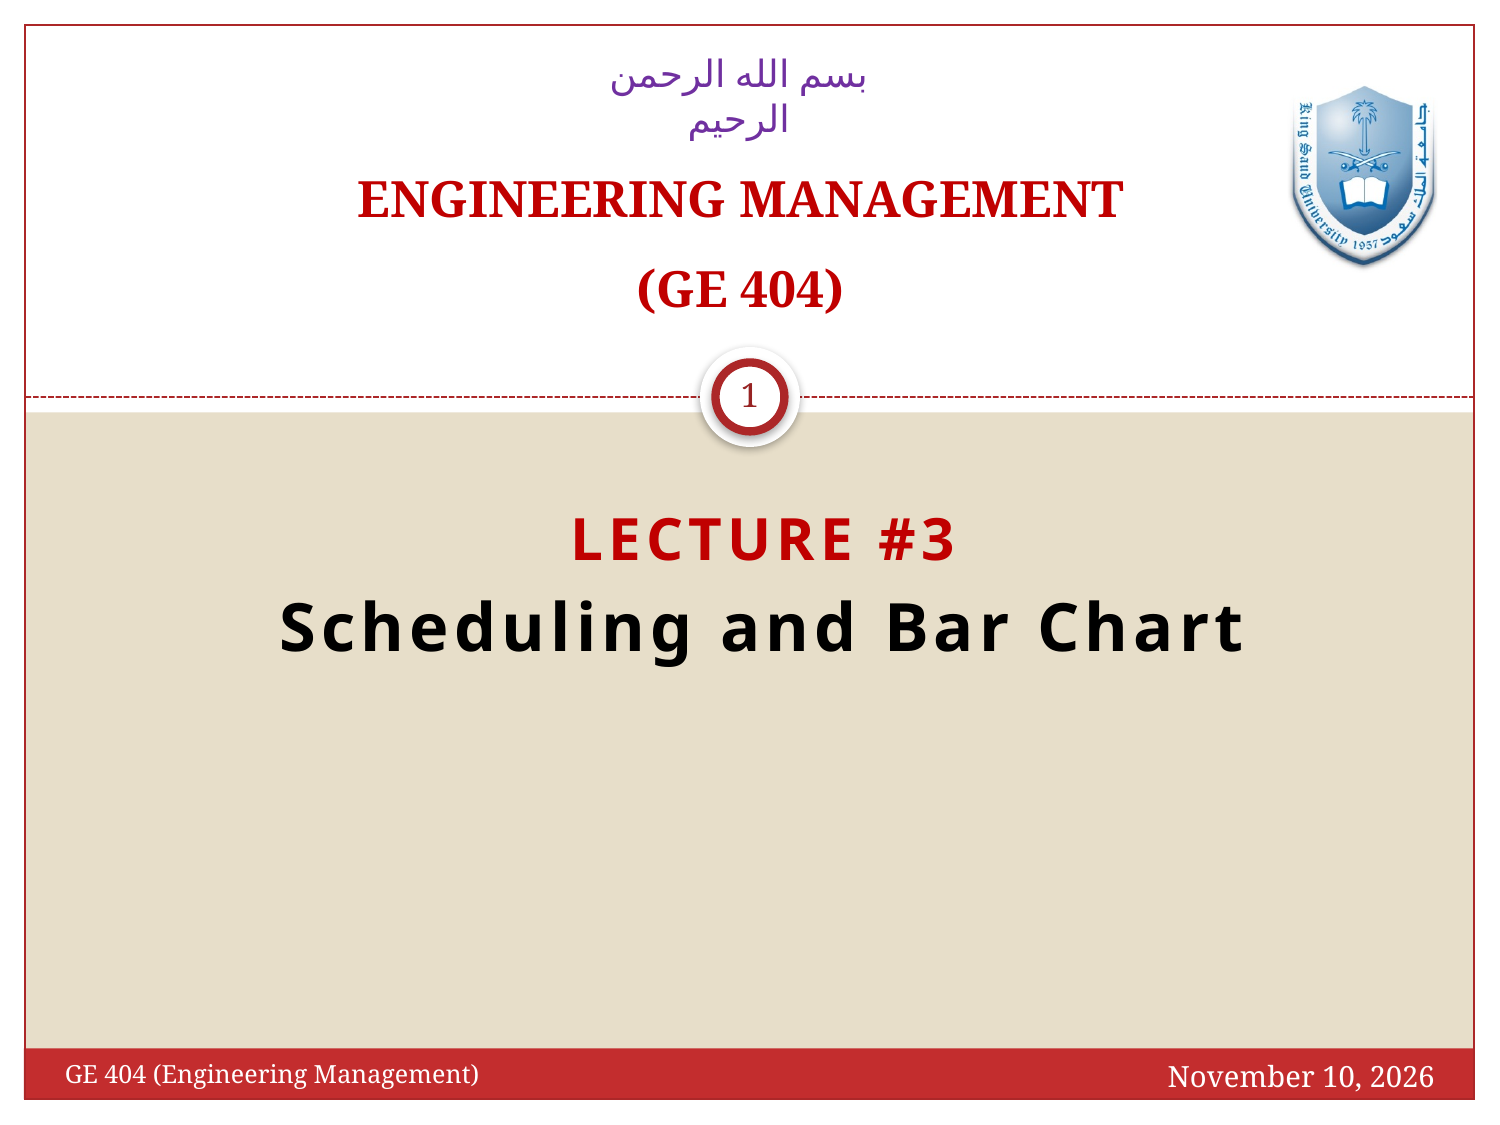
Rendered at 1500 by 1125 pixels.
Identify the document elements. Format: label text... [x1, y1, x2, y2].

footer GE 404 (Engineering Management) [50, 1051, 638, 1112]
picture [1287, 74, 1438, 273]
subtitle Lecture #3 Scheduling and Bar Chart [50, 437, 1475, 675]
slide_number 1 [712, 360, 788, 434]
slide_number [950, 1050, 1450, 1111]
text_box بسم الله الرحمن الرحيم [561, 42, 917, 148]
title ENGINEERING MANAGEMENT (GE 404) [225, 137, 1258, 325]
